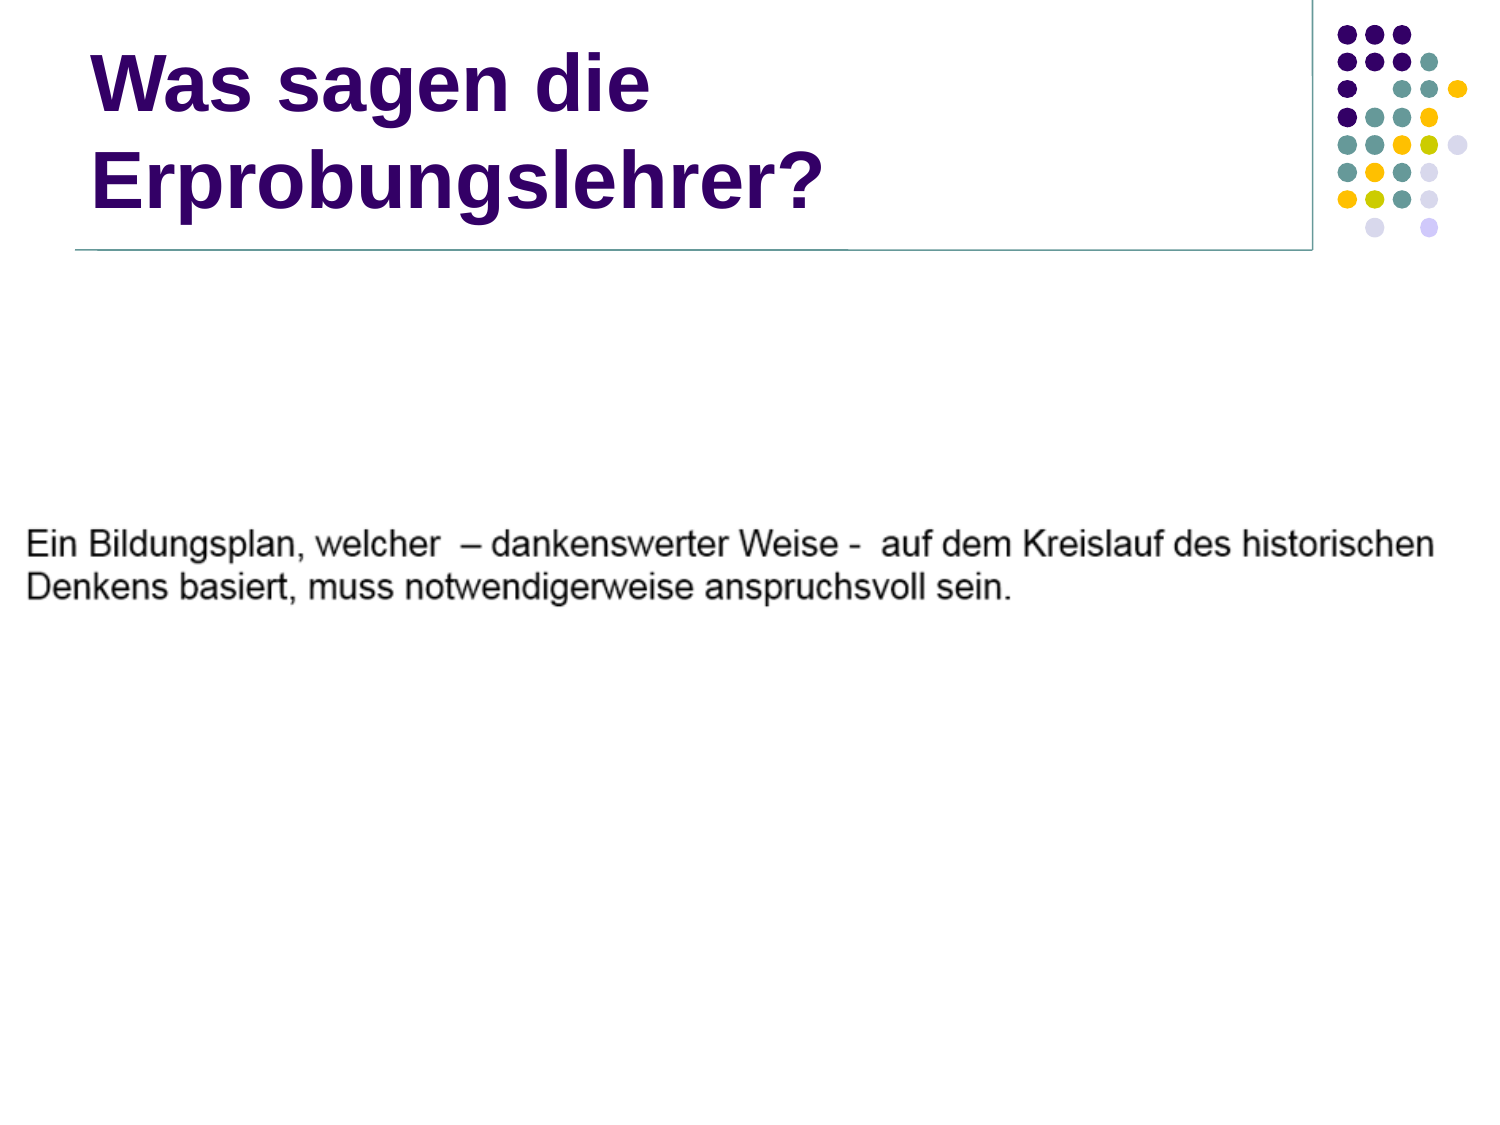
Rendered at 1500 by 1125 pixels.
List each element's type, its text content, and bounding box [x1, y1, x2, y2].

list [18, 520, 1455, 613]
title Was sagen die Erprobungslehrer? [75, 20, 1313, 233]
